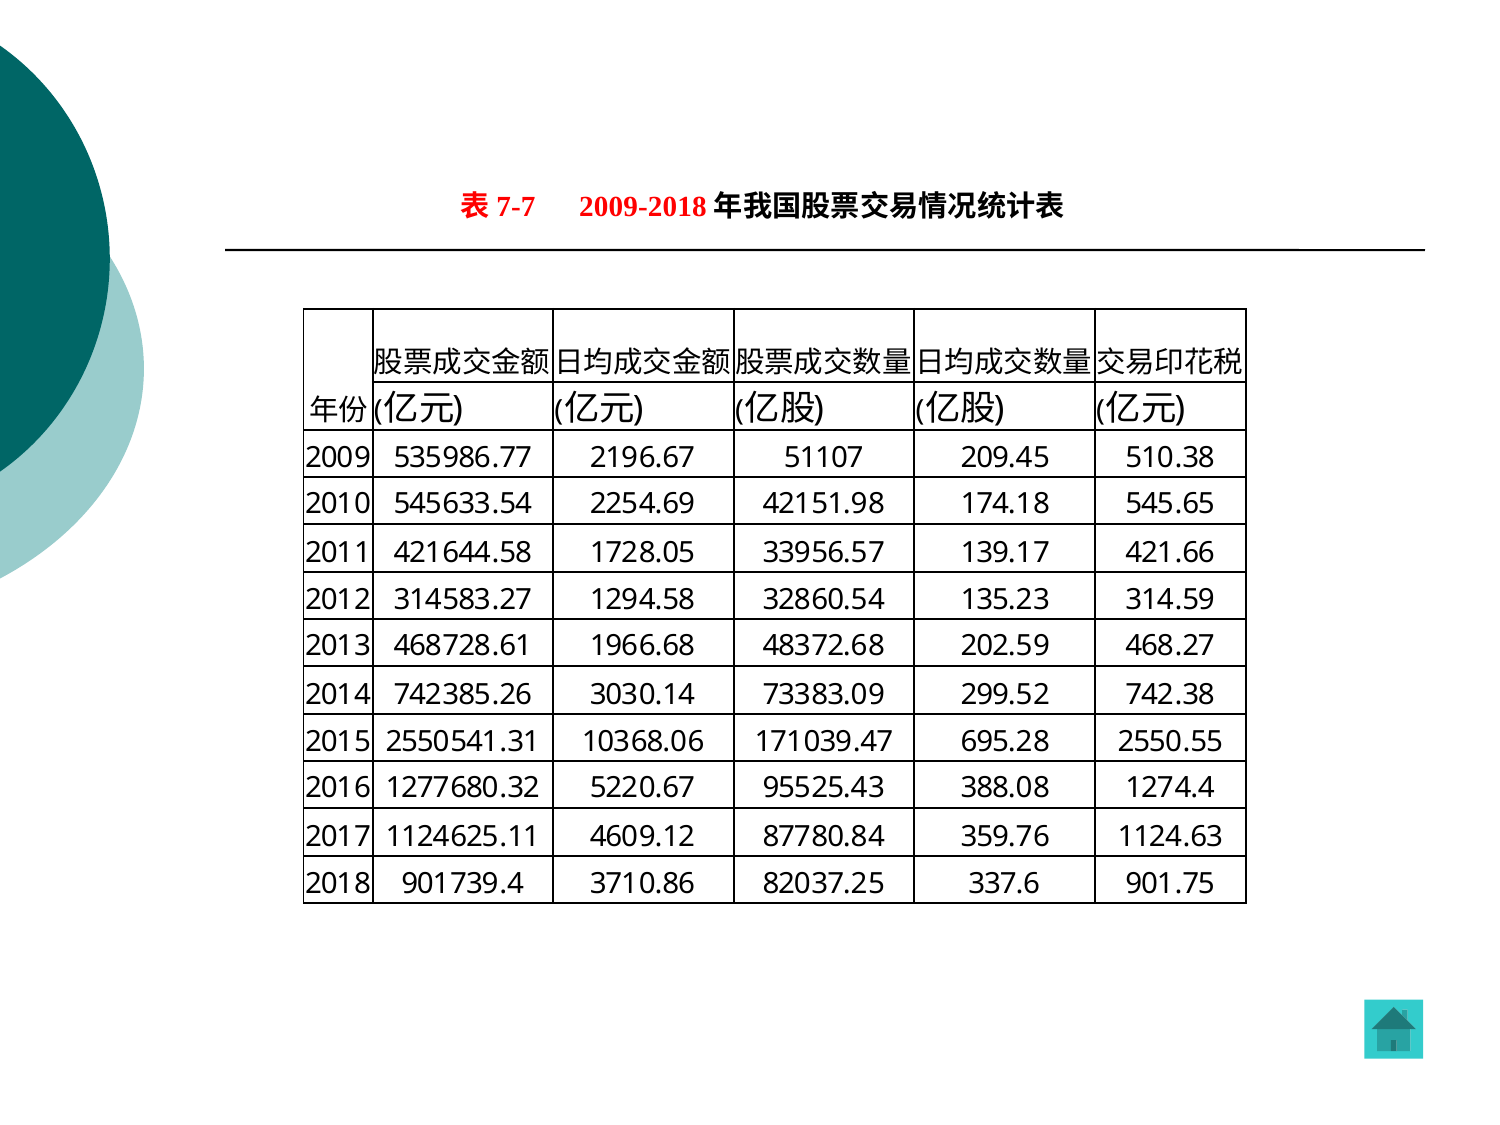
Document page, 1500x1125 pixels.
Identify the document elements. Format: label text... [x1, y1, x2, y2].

picture [302, 307, 1500, 953]
text_box [1364, 999, 1424, 1059]
text_box 表7-7 2009-2018年我国股票交易情况统计表 [445, 179, 1080, 230]
